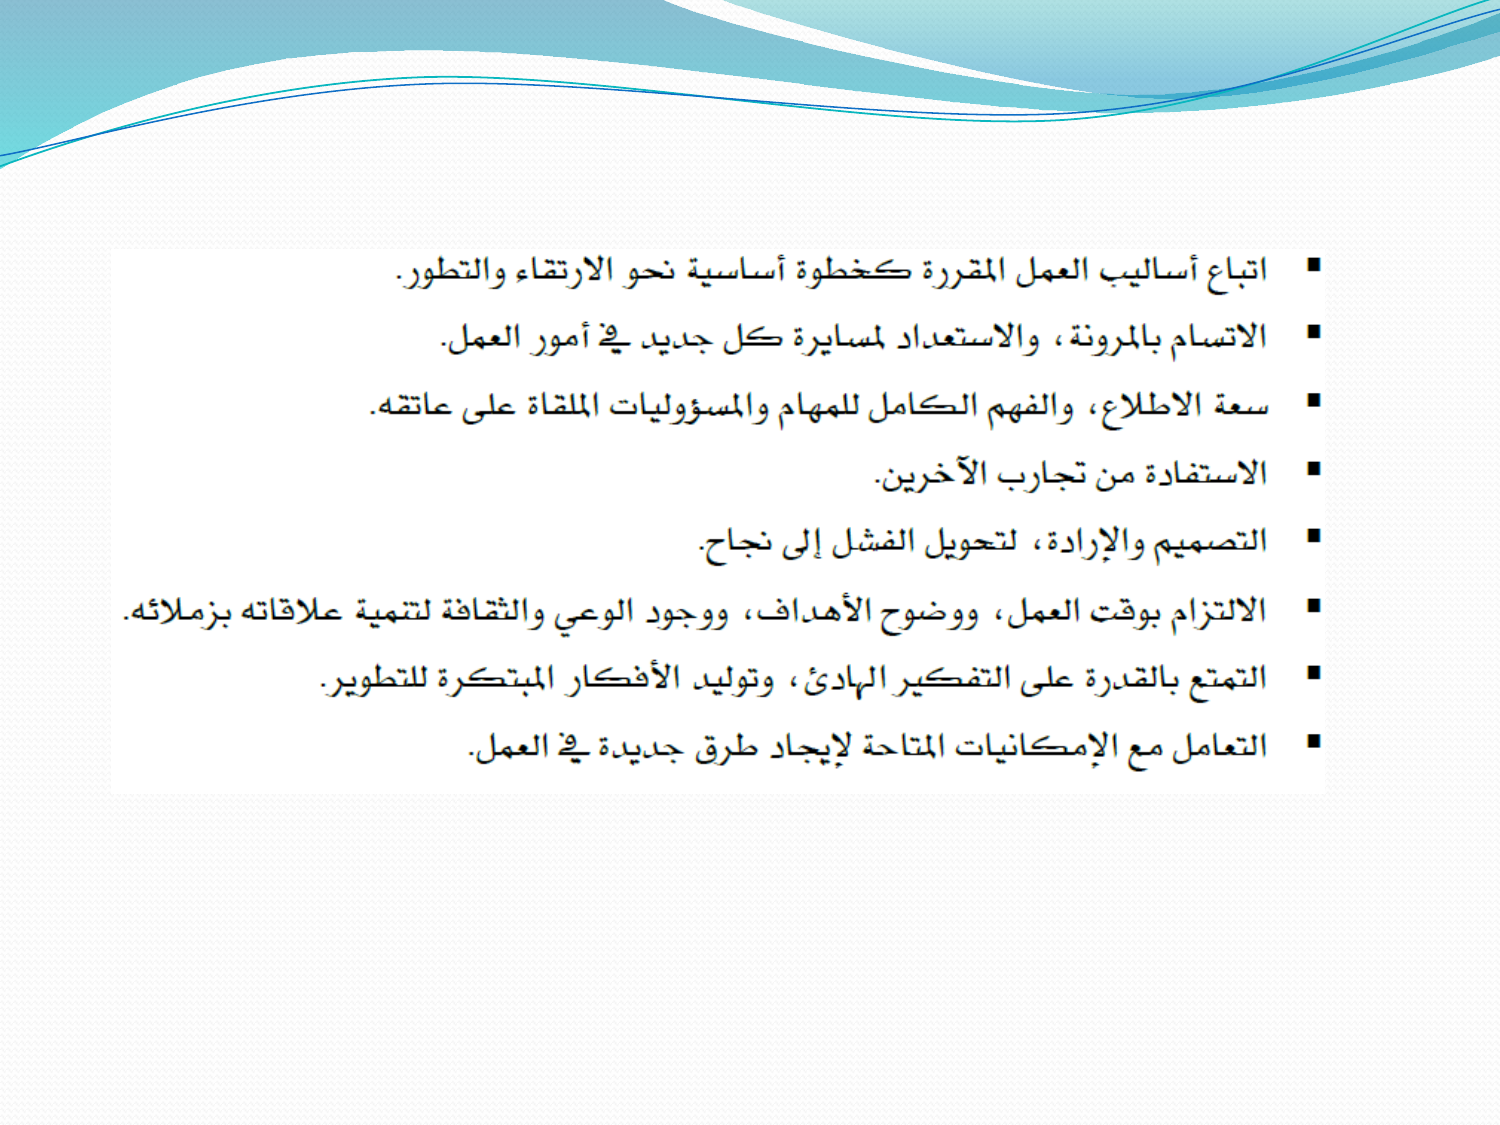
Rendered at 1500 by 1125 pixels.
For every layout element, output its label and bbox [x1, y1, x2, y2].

picture [111, 249, 1326, 794]
